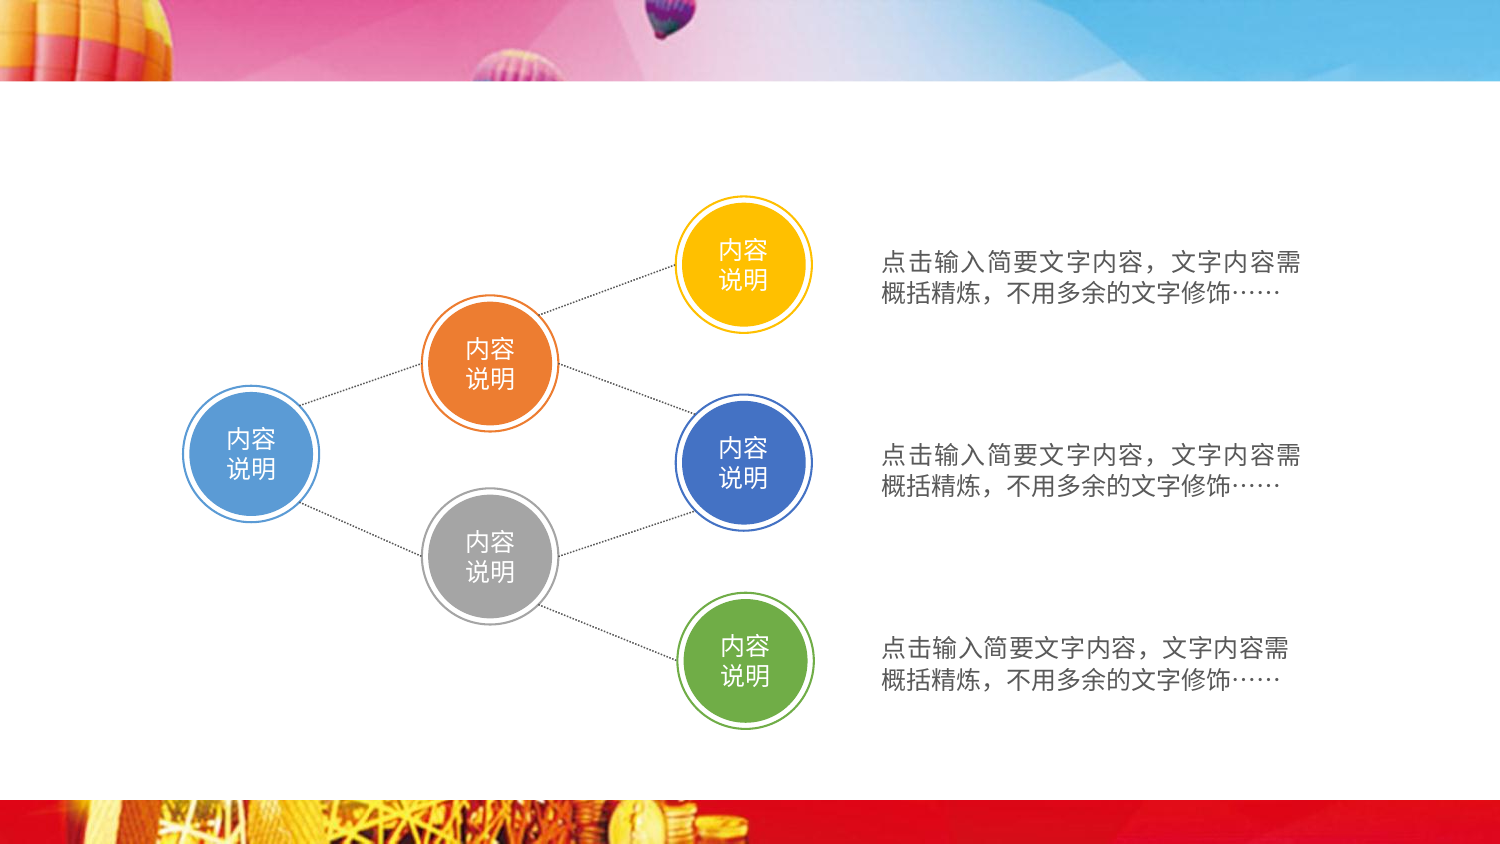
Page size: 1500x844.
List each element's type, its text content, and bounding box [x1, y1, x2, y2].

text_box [677, 592, 814, 729]
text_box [299, 502, 422, 557]
text_box 点击输入简要文字内容，文字内容需概括精炼，不用多余的文字修饰…… [866, 237, 1317, 315]
picture [0, 0, 1500, 81]
picture [0, 800, 1500, 844]
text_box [421, 295, 559, 432]
text_box 点击输入简要文字内容，文字内容需概括精炼，不用多余的文字修饰…… [866, 624, 1306, 702]
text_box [538, 264, 676, 316]
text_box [182, 385, 320, 523]
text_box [299, 363, 422, 406]
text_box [558, 363, 696, 415]
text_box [421, 488, 559, 625]
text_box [538, 604, 678, 661]
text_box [675, 196, 812, 333]
text_box 点击输入简要文字内容，文字内容需概括精炼，不用多余的文字修饰…… [866, 430, 1317, 508]
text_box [675, 394, 812, 531]
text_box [558, 510, 696, 557]
